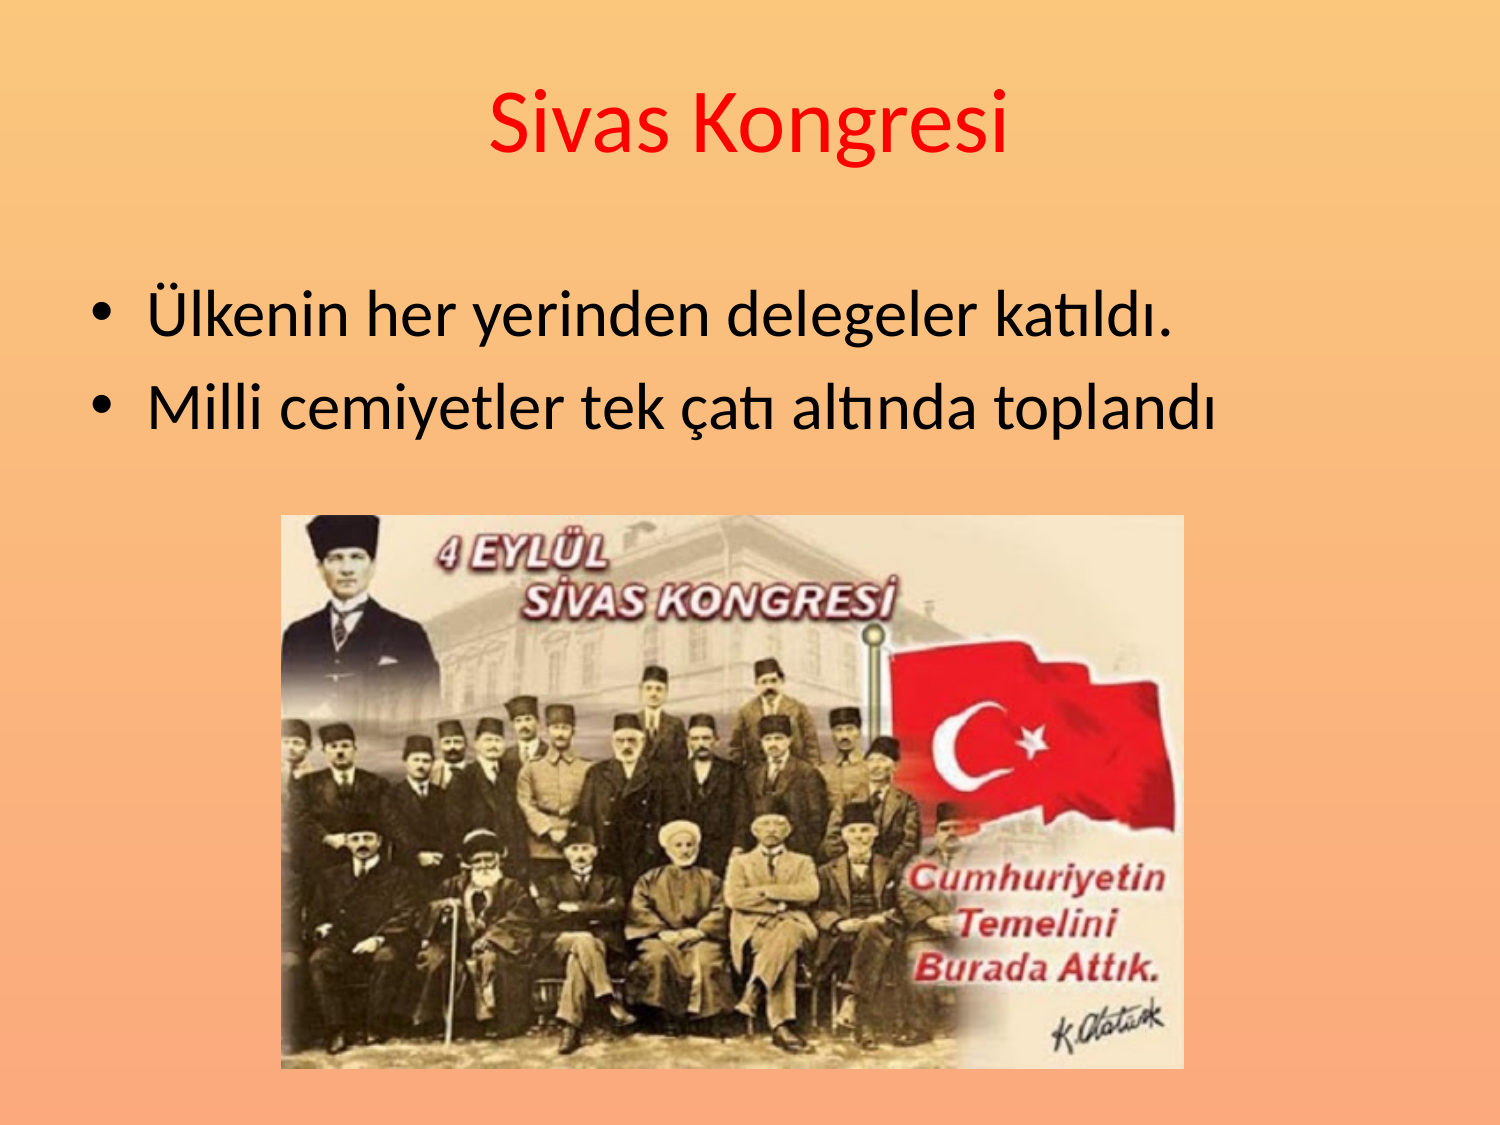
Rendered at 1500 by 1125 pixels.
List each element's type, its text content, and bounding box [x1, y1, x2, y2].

title Sivas Kongresi [75, 45, 1425, 188]
list Ülkenin her yerinden delegeler katıldı. Milli cemiyetler tek çatı altında toplandı [75, 262, 1425, 1005]
picture [280, 515, 1184, 1070]
